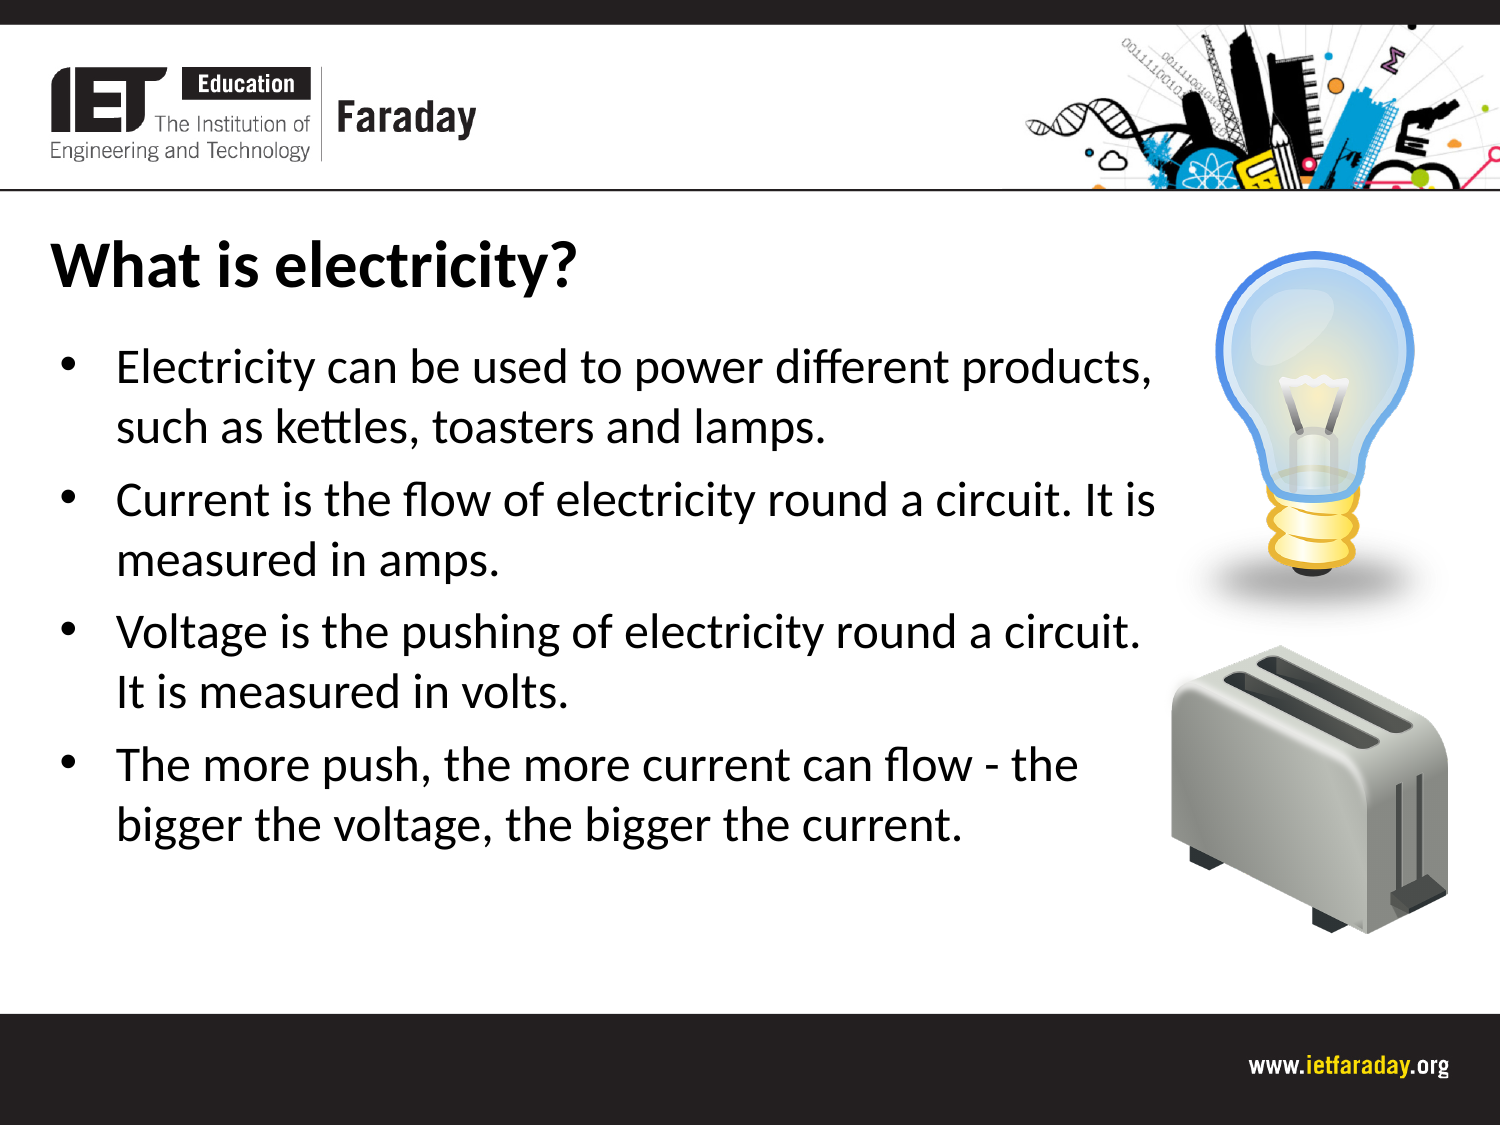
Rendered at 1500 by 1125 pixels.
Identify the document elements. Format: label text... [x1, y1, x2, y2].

picture [0, 0, 1500, 1125]
text_box What is electricity? [35, 213, 1465, 309]
text_box Electricity can be used to power different products, such as kettles, toasters and lamps. Current is the flow of electricity round a circuit. It is measured in amps. Voltage is the pushing of electricity round a circuit. It is measured in volts. The more push, the more current can flow - the bigger the voltage, the bigger the current. [44, 326, 1165, 932]
